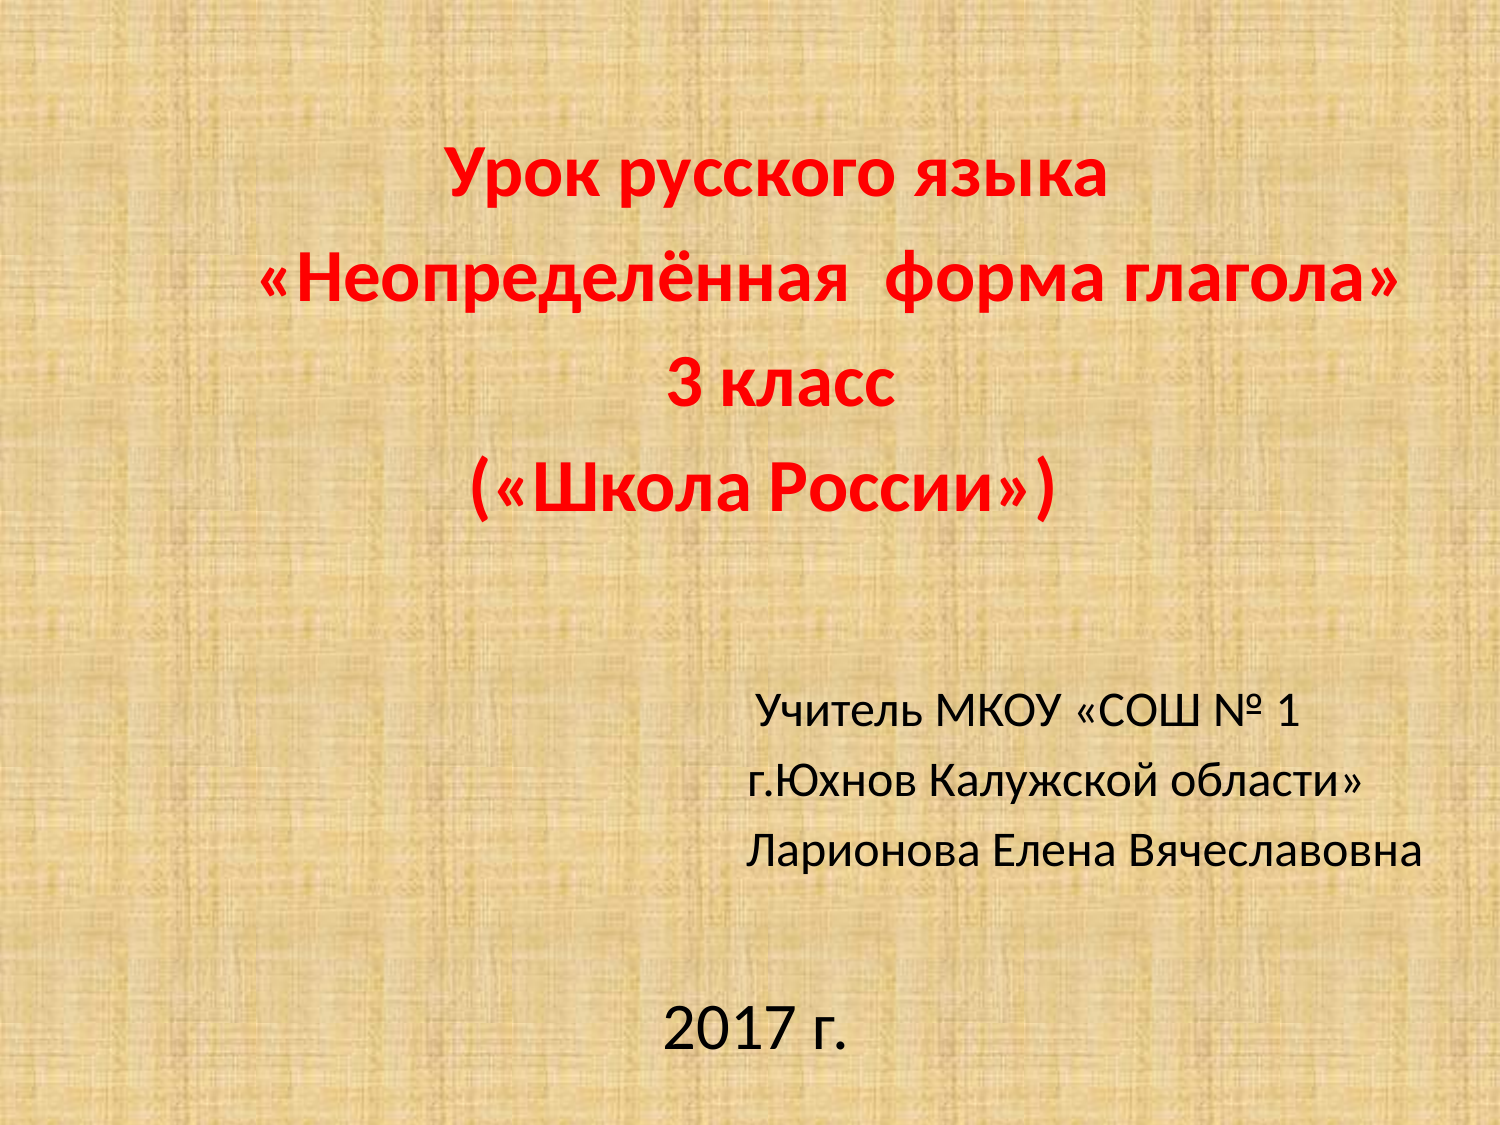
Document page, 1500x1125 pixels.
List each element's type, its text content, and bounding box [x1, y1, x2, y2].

list Урок русского языка «Неопределённая форма глагола» 3 класс («Школа России») Учитель МКОУ «СОШ № 1 г.Юхнов Калужской области» Ларионова Елена Вячеславовна 2017 г. [88, 113, 1439, 1125]
picture [0, 0, 1500, 1125]
